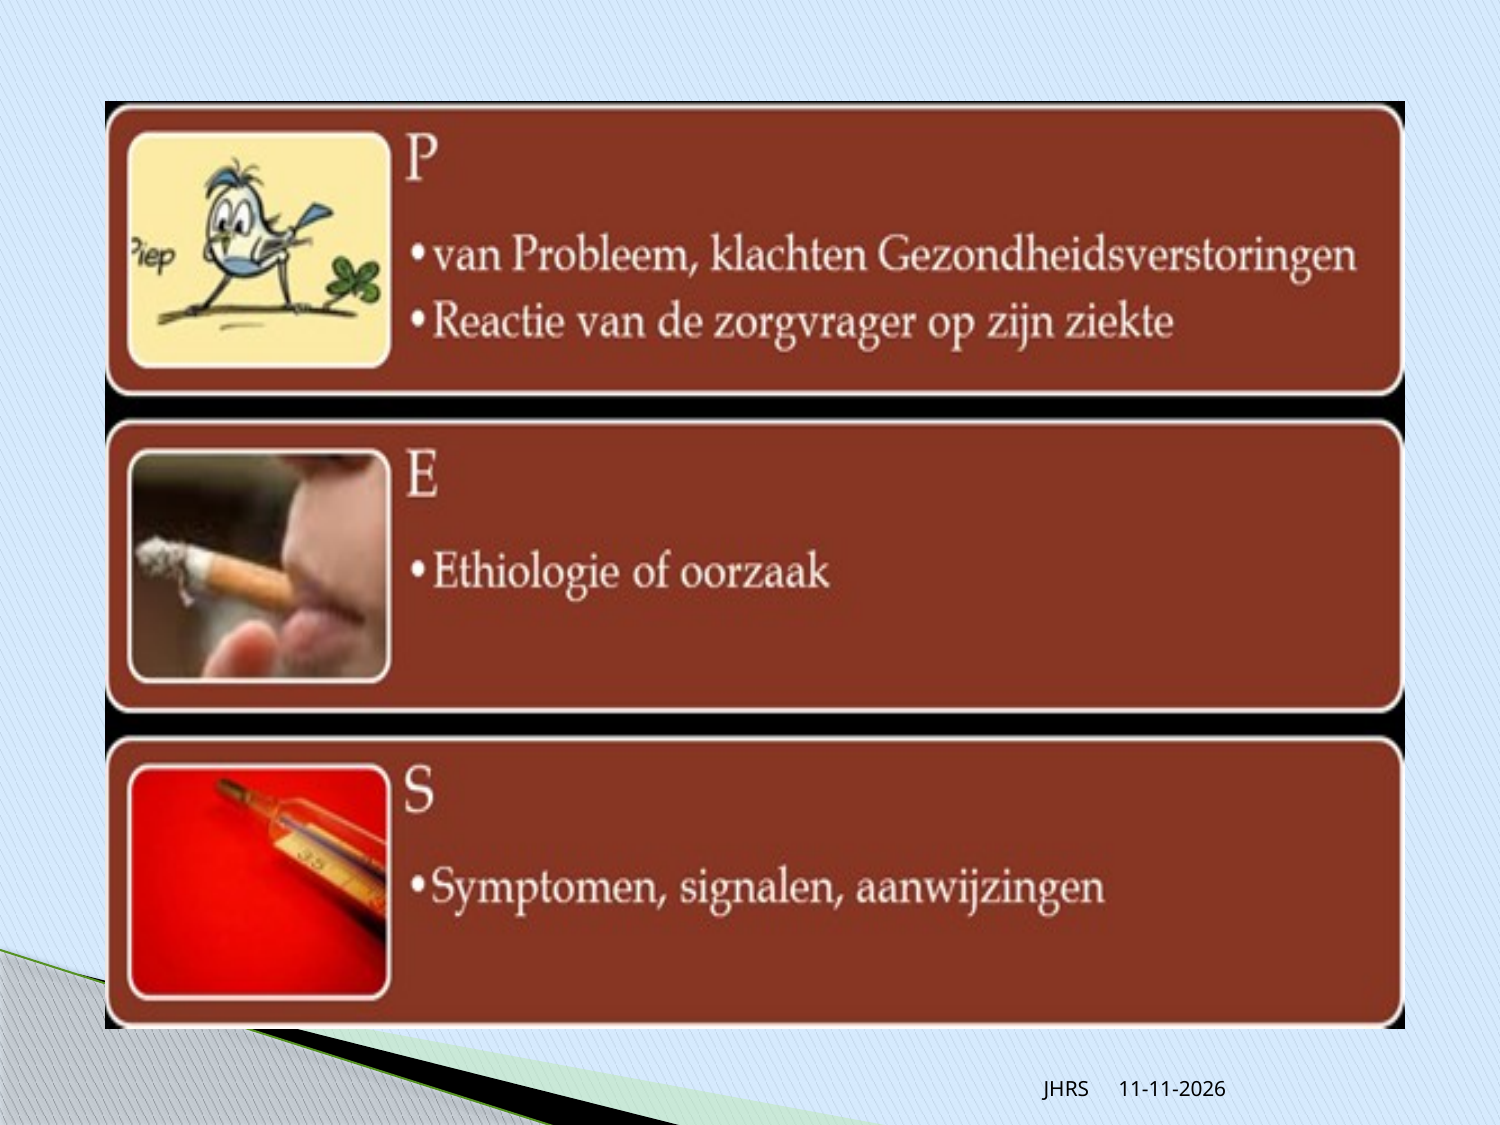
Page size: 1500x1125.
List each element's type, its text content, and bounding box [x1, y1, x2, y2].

footer JHRS [718, 1051, 1105, 1112]
picture [105, 101, 1405, 1030]
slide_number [1105, 1051, 1419, 1112]
